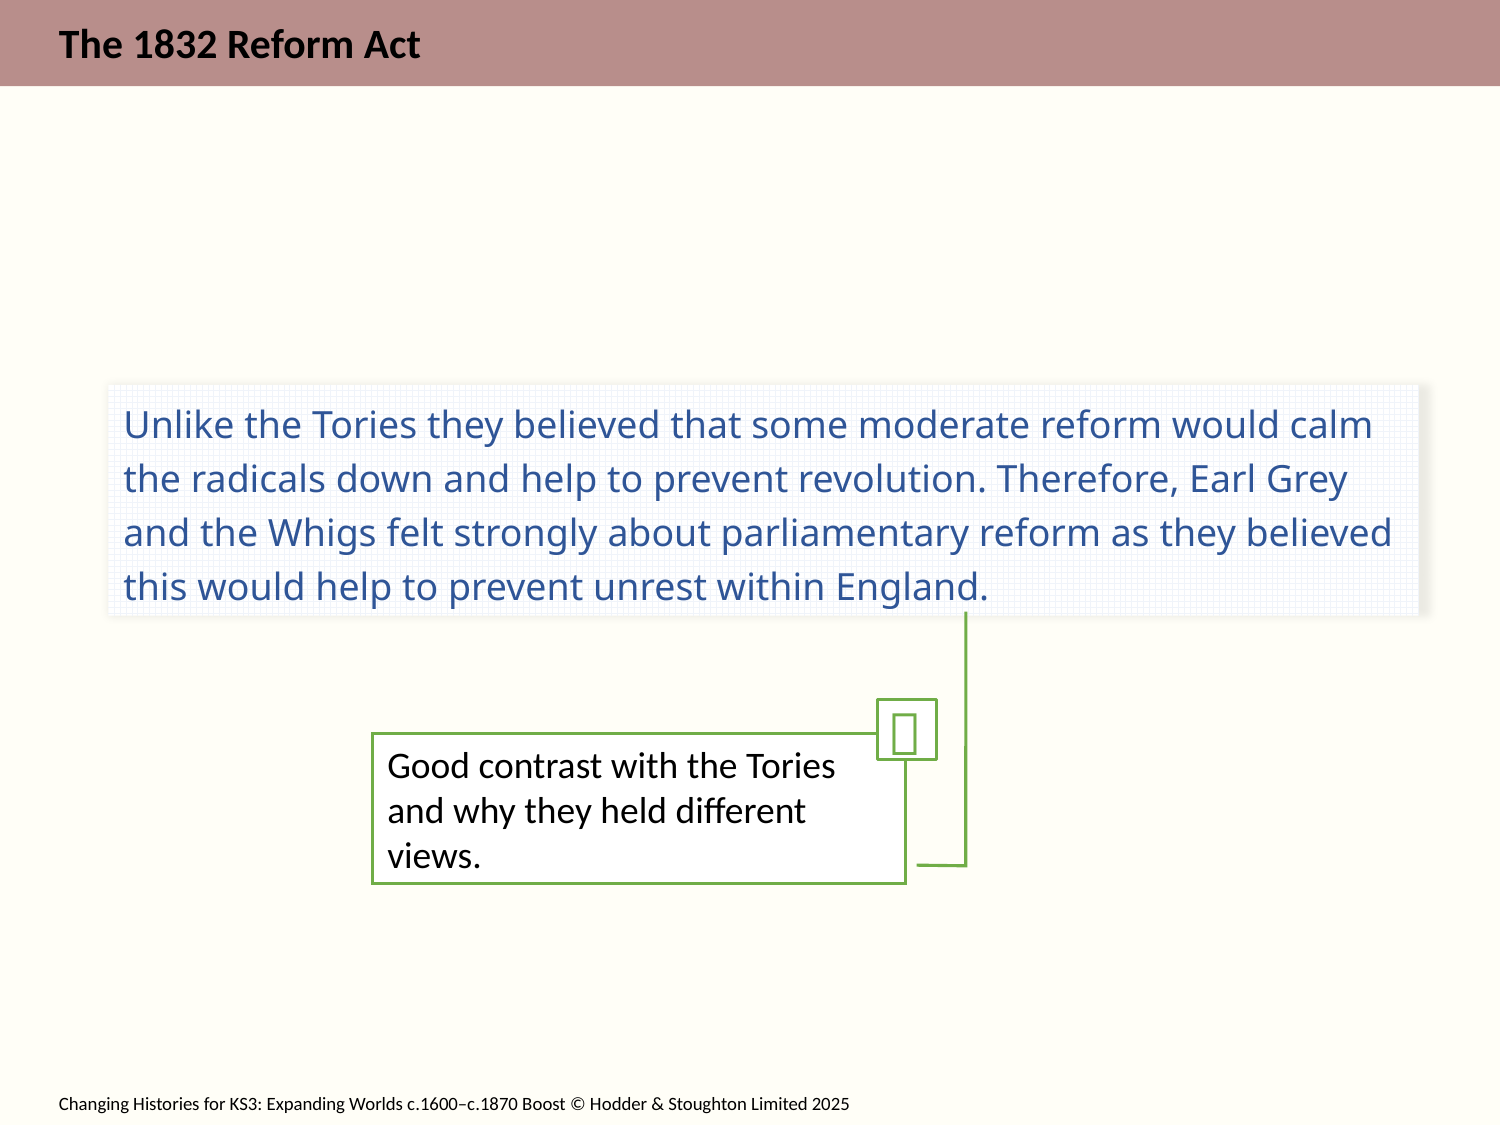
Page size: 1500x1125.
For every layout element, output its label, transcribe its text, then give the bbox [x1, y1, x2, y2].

text_box Unlike the Tories they believed that some moderate reform would calm the radicals down and help to prevent revolution. Therefore, Earl Grey and the Whigs felt strongly about parliamentary reform as they believed this would help to prevent unrest within England. [108, 384, 1419, 616]
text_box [864, 689, 947, 776]
text_box Good contrast with the Tories and why they held different views. [372, 733, 906, 884]
